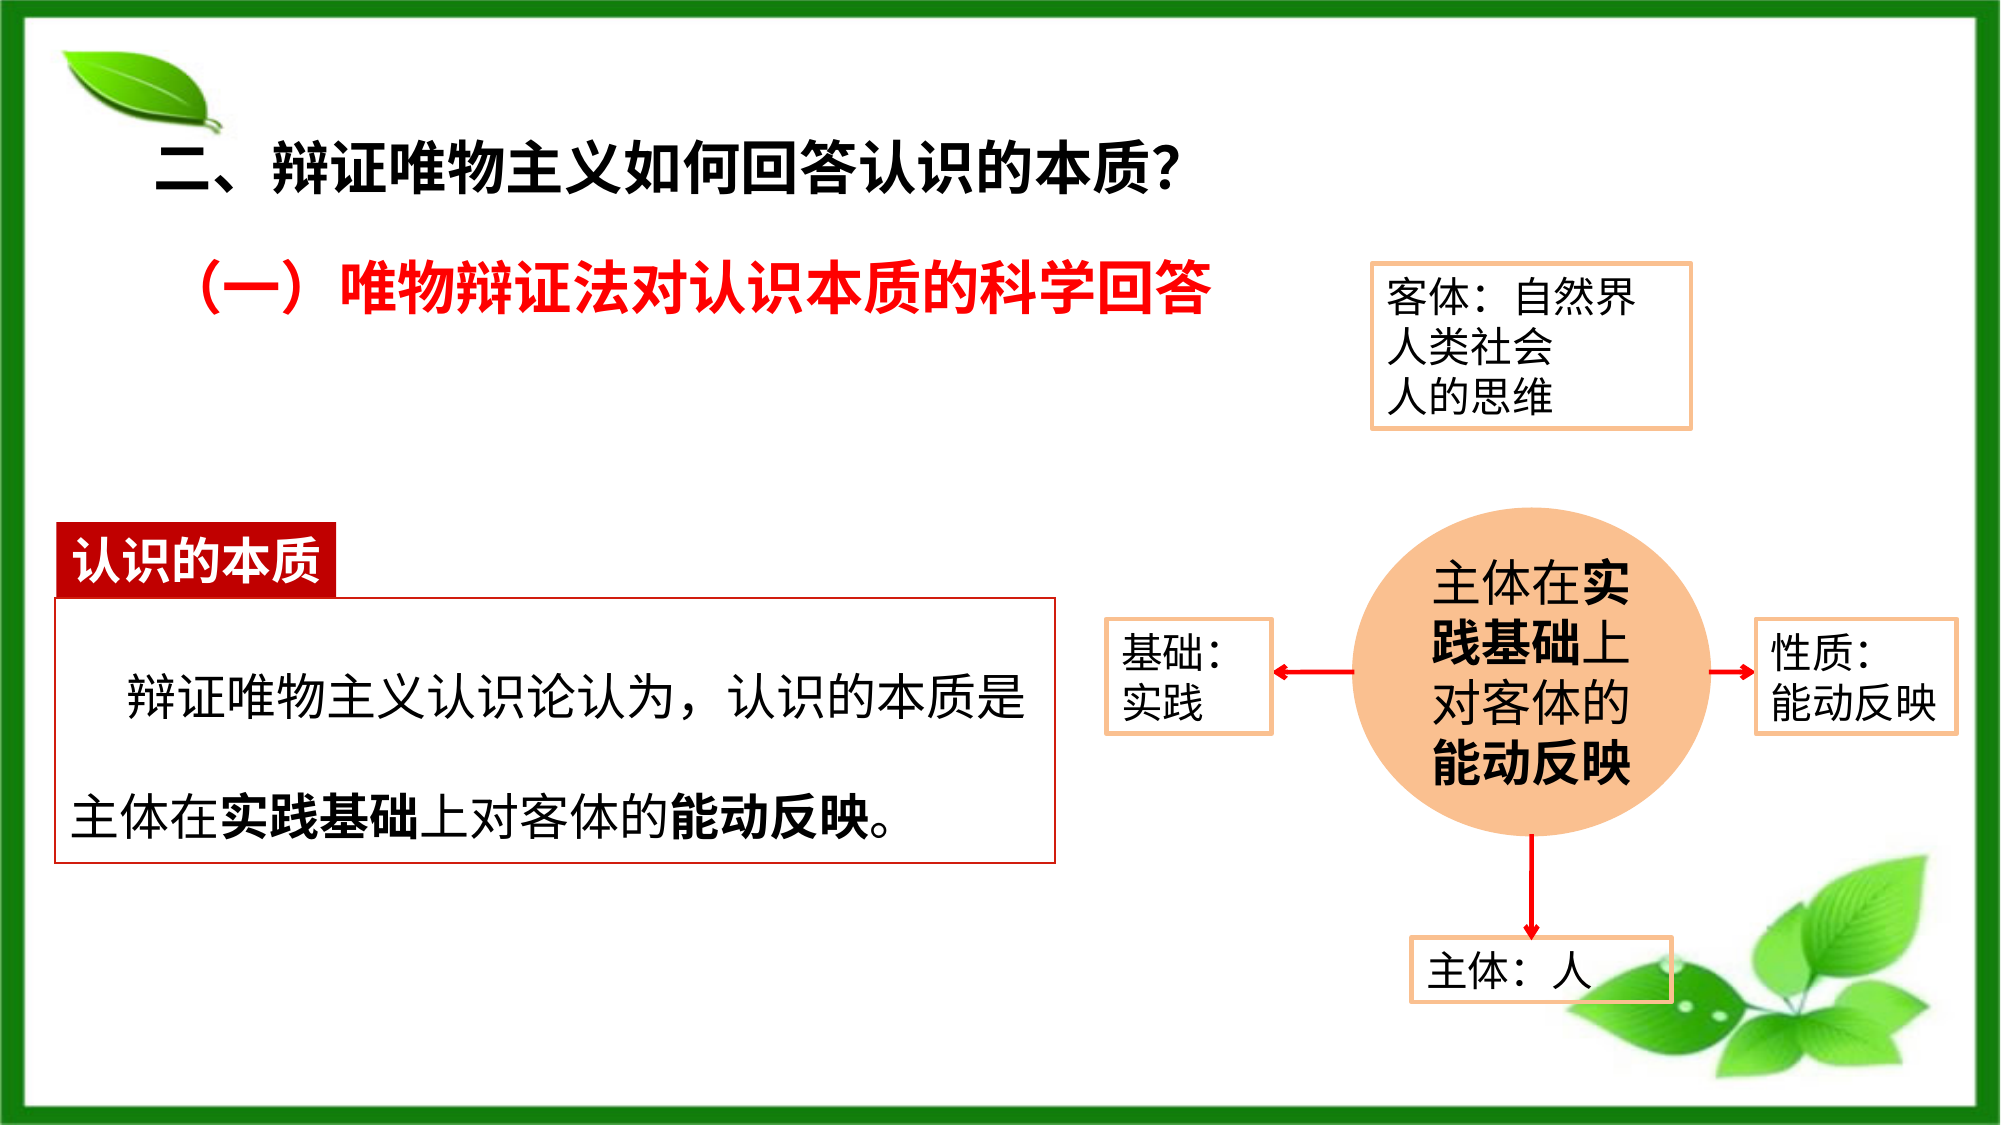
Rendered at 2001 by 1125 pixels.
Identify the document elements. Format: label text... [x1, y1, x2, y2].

text_box 认识的本质 [56, 522, 337, 597]
picture [0, 0, 2001, 1125]
text_box 二、辩证唯物主义如何回答认识的本质？ [88, 149, 1167, 209]
text_box 辩证唯物主义认识论认为，认识的本质是主体在实践基础上对客体的能动反映。 [54, 597, 1055, 863]
text_box 主体：人 [1411, 937, 1672, 1002]
text_box 基础：实践 [1106, 618, 1272, 734]
text_box （一）唯物辩证法对认识本质的科学回答 [149, 244, 1273, 329]
text_box 主体在实践基础上对客体的能动反映 [1354, 509, 1709, 834]
text_box 性质： 能动反映 [1755, 618, 1957, 734]
text_box 客体：自然界 人类社会 人的思维 [1372, 263, 1692, 429]
